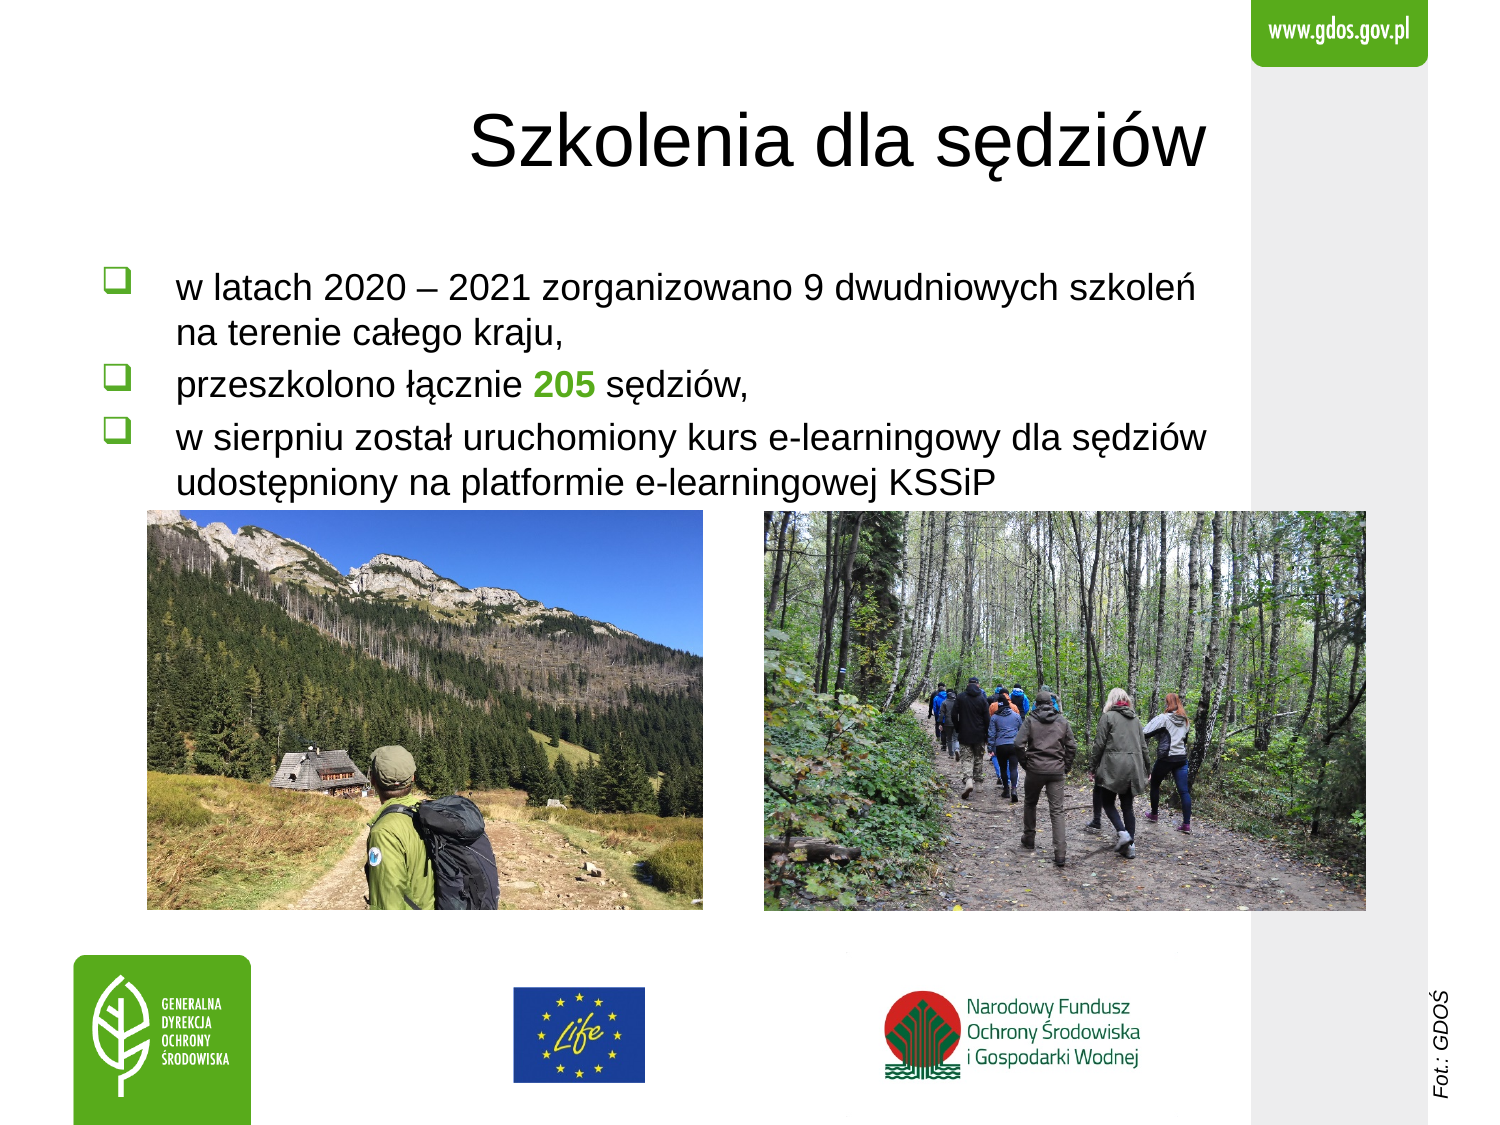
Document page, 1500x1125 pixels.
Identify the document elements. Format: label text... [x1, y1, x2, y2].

text_box w latach 2020 – 2021 zorganizowano 9 dwudniowych szkoleń na terenie całego kraju, przeszkolono łącznie 205 sędziów, w sierpniu został uruchomiony kurs e-learningowy dla sędziów udostępniony na platformie e-learningowej KSSiP [85, 255, 1232, 883]
text_box Fot.: GDOŚ [1419, 882, 1476, 1114]
picture [0, 0, 1500, 1125]
title Szkolenia dla sędziów [253, 42, 1223, 231]
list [764, 511, 1366, 912]
